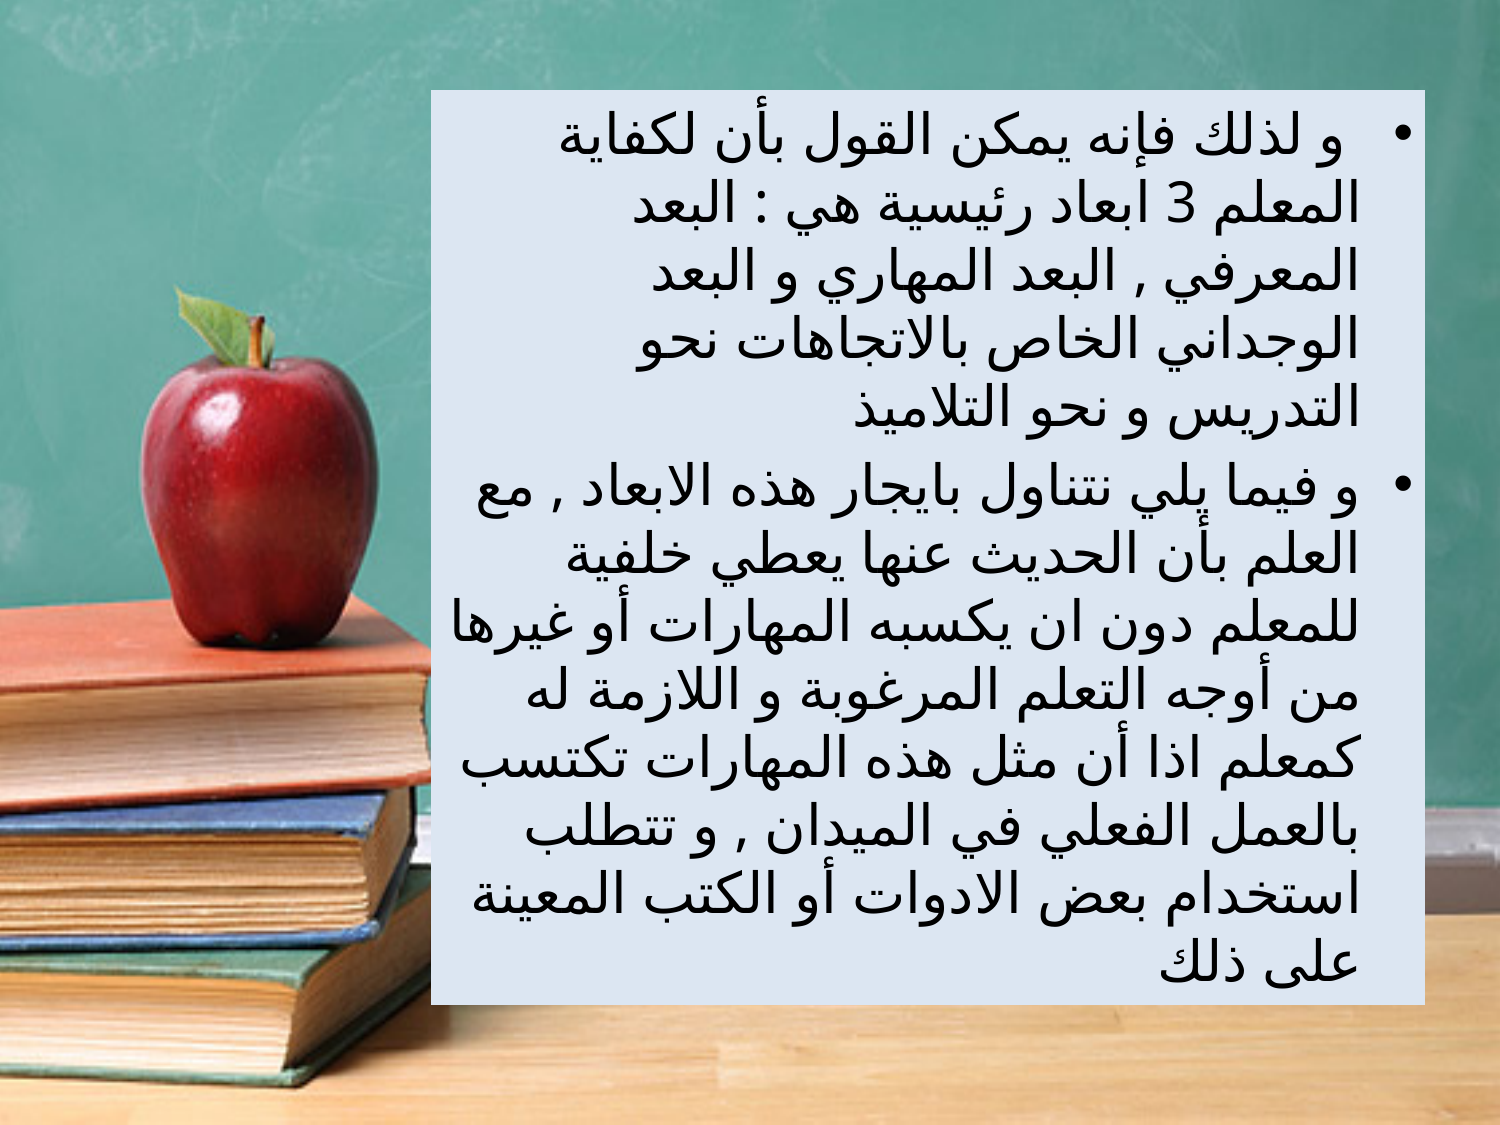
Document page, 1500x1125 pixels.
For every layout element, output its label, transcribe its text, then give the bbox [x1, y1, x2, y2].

picture [0, 0, 1500, 1125]
list و لذلك فإنه يمكن القول بأن لكفاية المعلم 3 ابعاد رئيسية هي : البعد المعرفي , البعد المهاري و البعد الوجداني الخاص بالاتجاهات نحو التدريس و نحو التلاميذ و فيما يلي نتناول بايجار هذه الابعاد , مع العلم بأن الحديث عنها يعطي خلفية للمعلم دون ان يكسبه المهارات أو غيرها من أوجه التعلم المرغوبة و اللازمة له كمعلم اذا أن مثل هذه المهارات تكتسب بالعمل الفعلي في الميدان , و تتطلب استخدام بعض الادوات أو الكتب المعينة على ذلك [431, 90, 1425, 1005]
